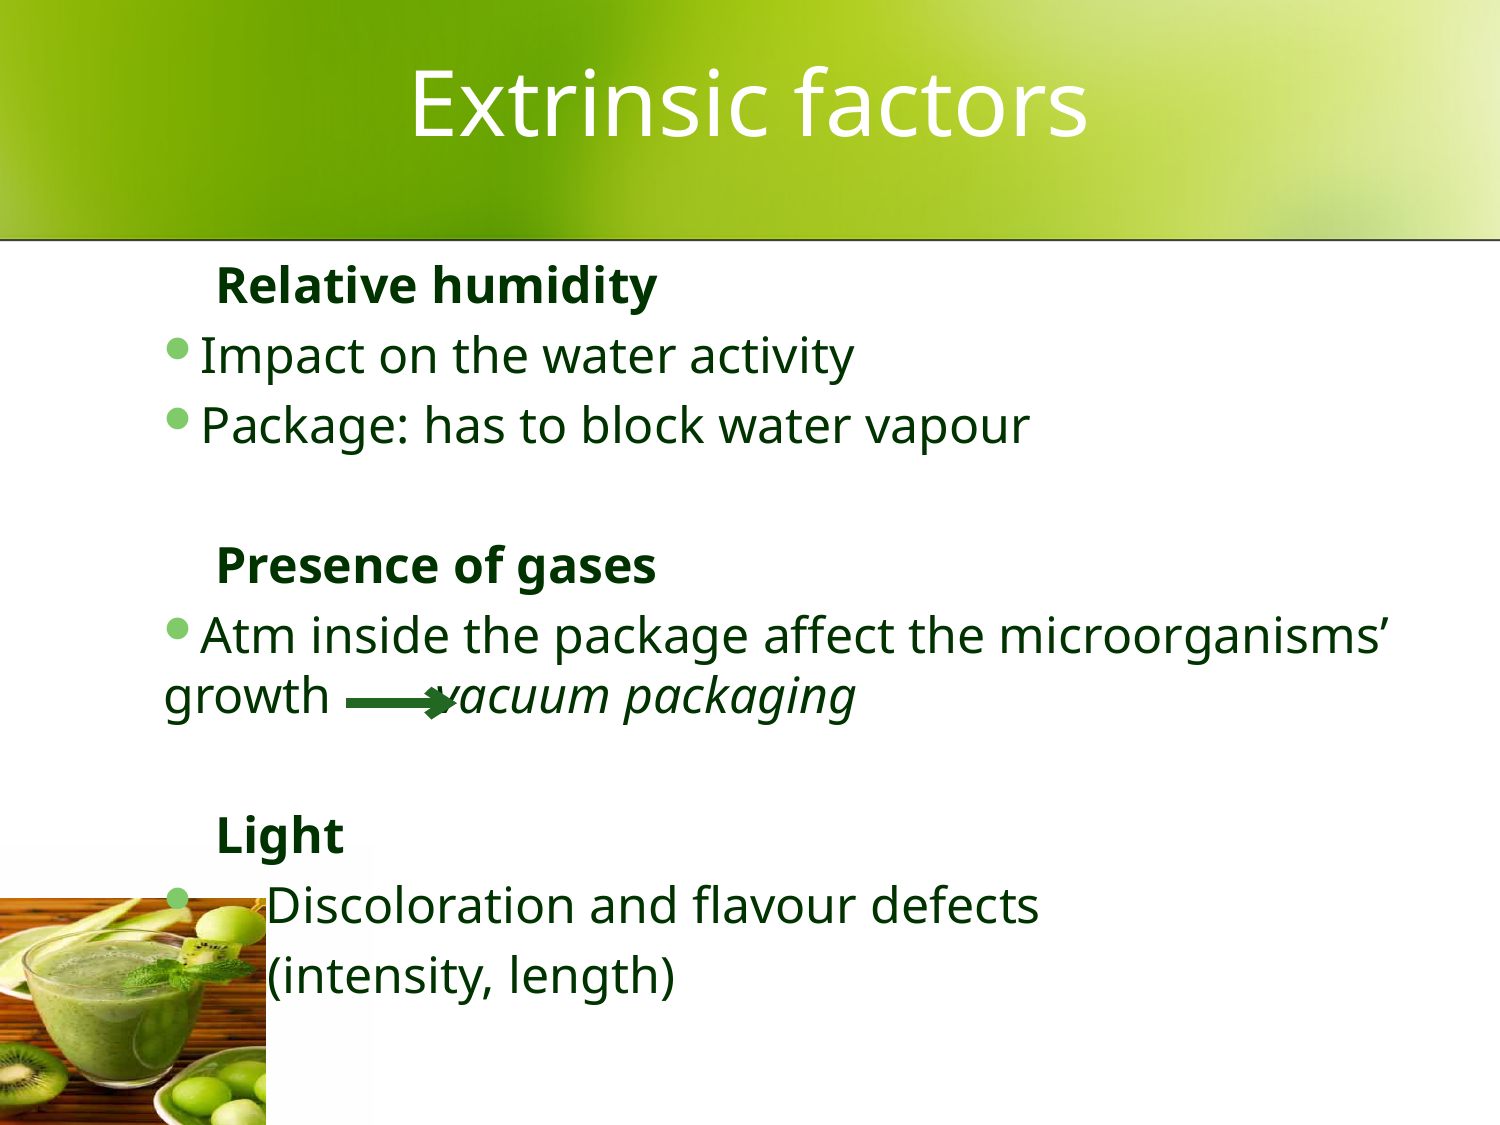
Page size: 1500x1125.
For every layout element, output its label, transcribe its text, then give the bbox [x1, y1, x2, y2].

list Relative humidity Impact on the water activity Package: has to block water vapour Presence of gases Atm inside the package affect the microorganisms’ growth vacuum packaging Light Discoloration and flavour defects (intensity, length) [148, 245, 1489, 909]
title Extrinsic factors [62, 24, 1438, 176]
picture [0, 0, 1500, 1125]
